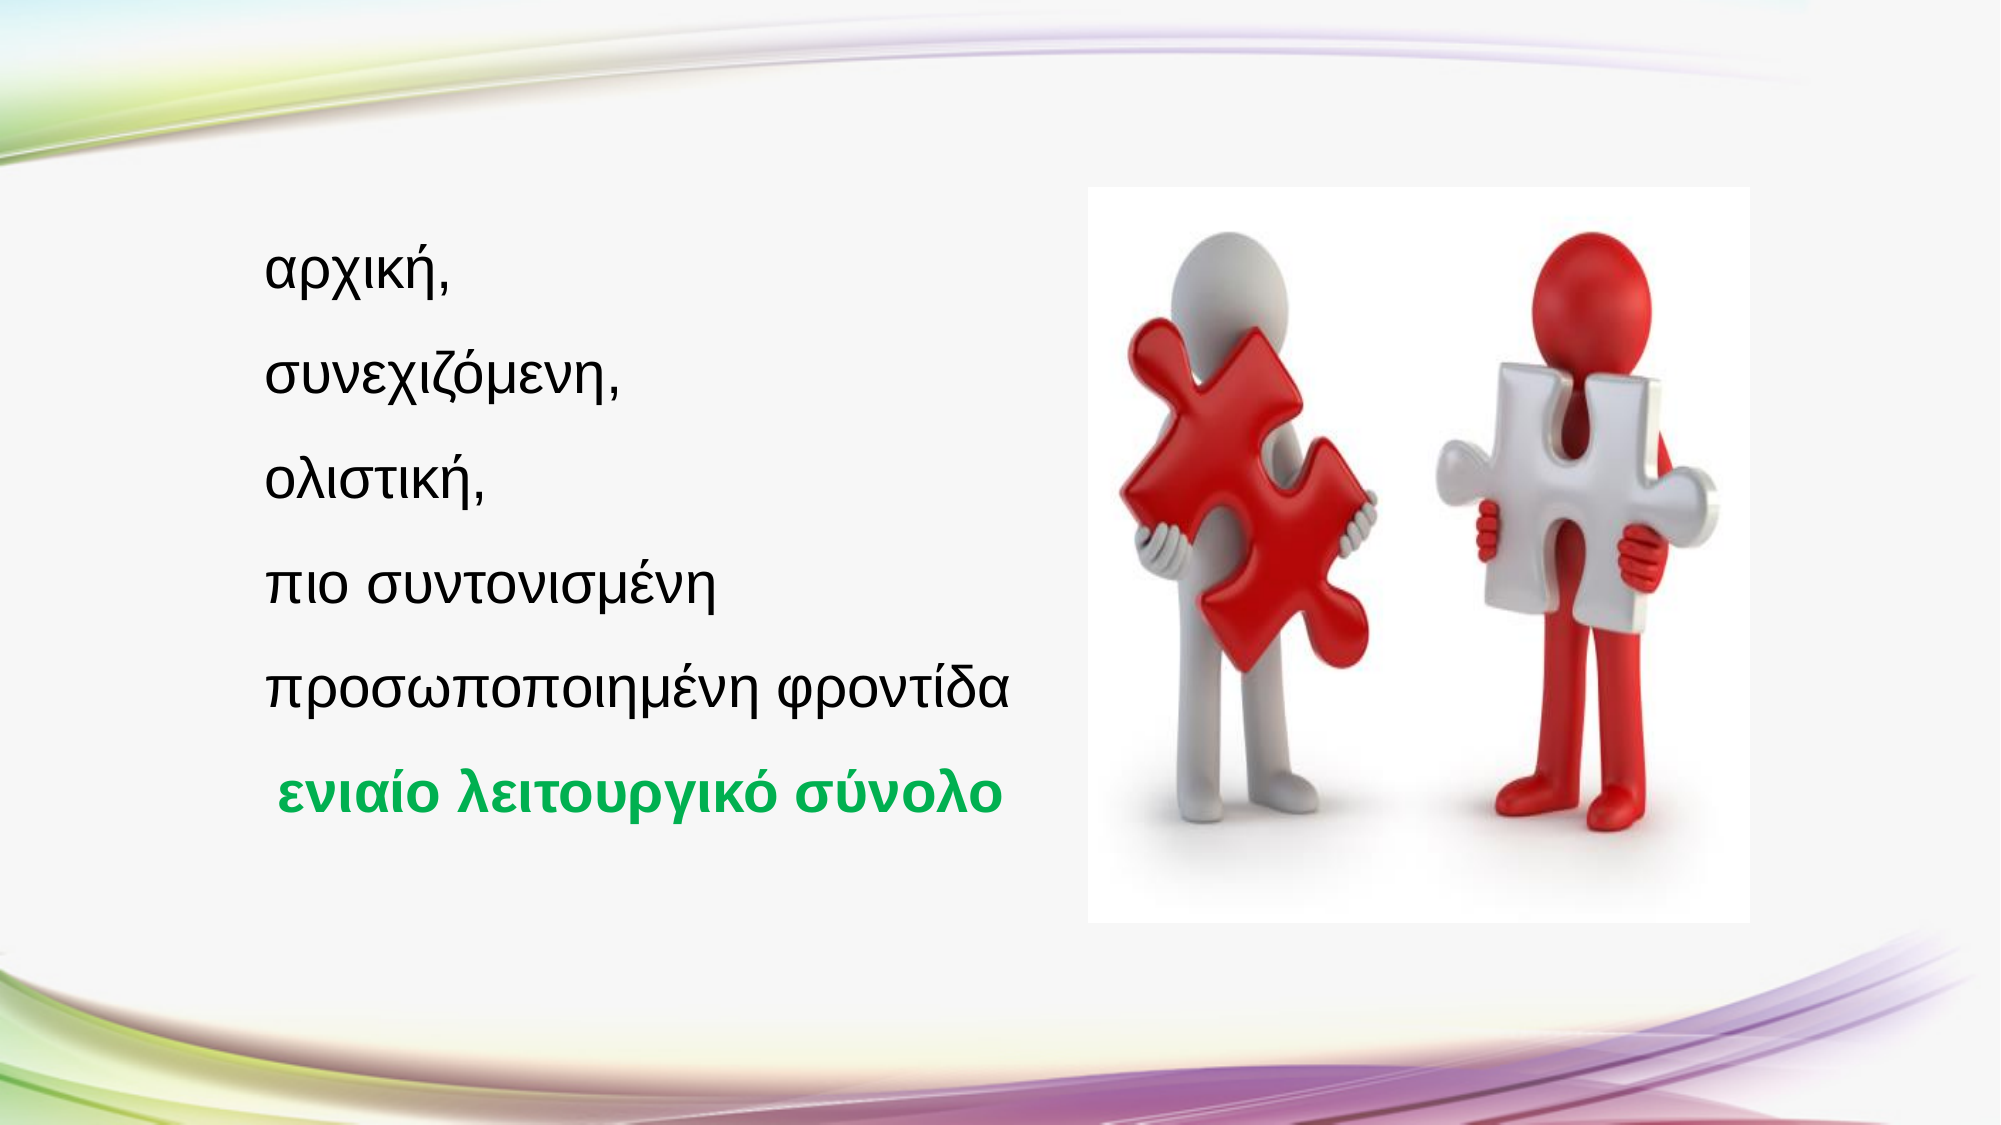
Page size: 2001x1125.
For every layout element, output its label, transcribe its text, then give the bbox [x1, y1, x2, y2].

text_box αρχική, συνεχιζόμενη, ολιστική, πιο συντονισμένη προσωποποιημένη φροντίδα ενιαίο λειτουργικό σύνολο [250, 187, 1033, 832]
picture [0, 0, 2001, 1125]
